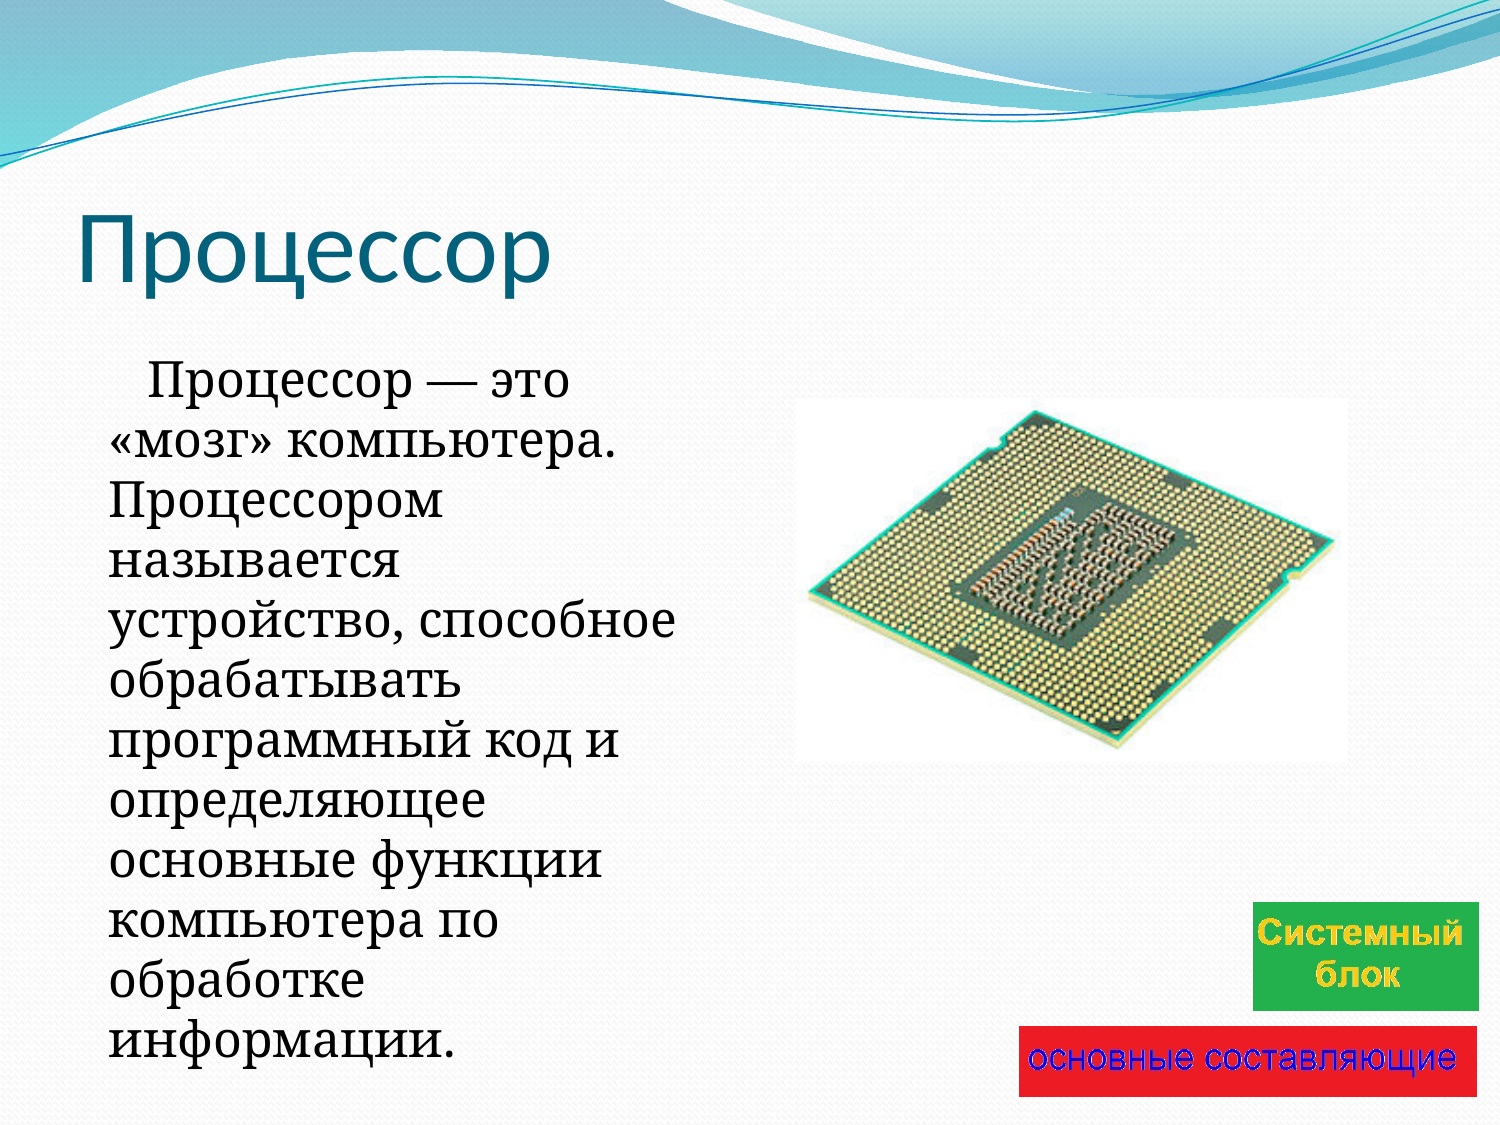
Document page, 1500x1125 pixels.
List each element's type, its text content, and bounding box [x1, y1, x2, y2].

picture [1019, 1026, 1477, 1098]
title Процессор [75, 115, 1425, 303]
text_box Процессор — это «мозг» компьютера. Процессором называется устройство, способное обрабатывать программный код и определяющее основные функции компьютера по обработке информации. [93, 339, 704, 1075]
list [796, 398, 1348, 763]
picture [1253, 902, 1480, 1011]
